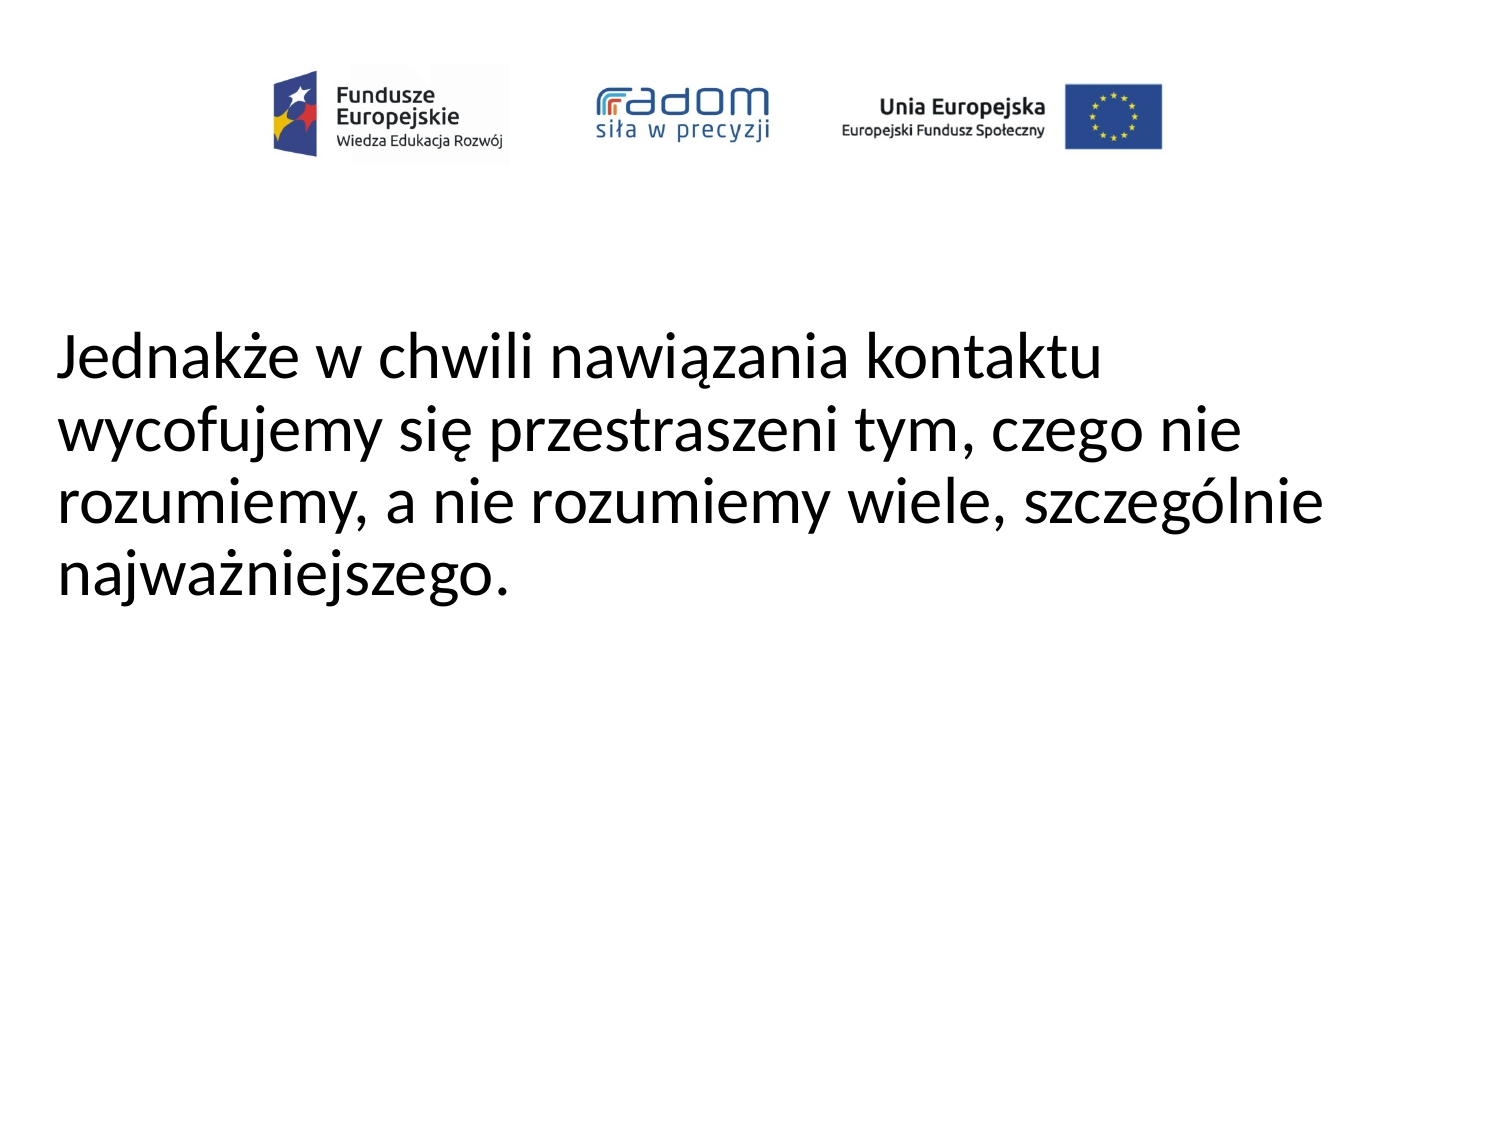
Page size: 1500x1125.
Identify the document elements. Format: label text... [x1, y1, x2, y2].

list Jednakże w chwili nawiązania kontaktu wycofujemy się przestraszeni tym, czego nie rozumiemy, a nie rozumiemy wiele, szczególnie najważniejszego. [41, 42, 1459, 1094]
